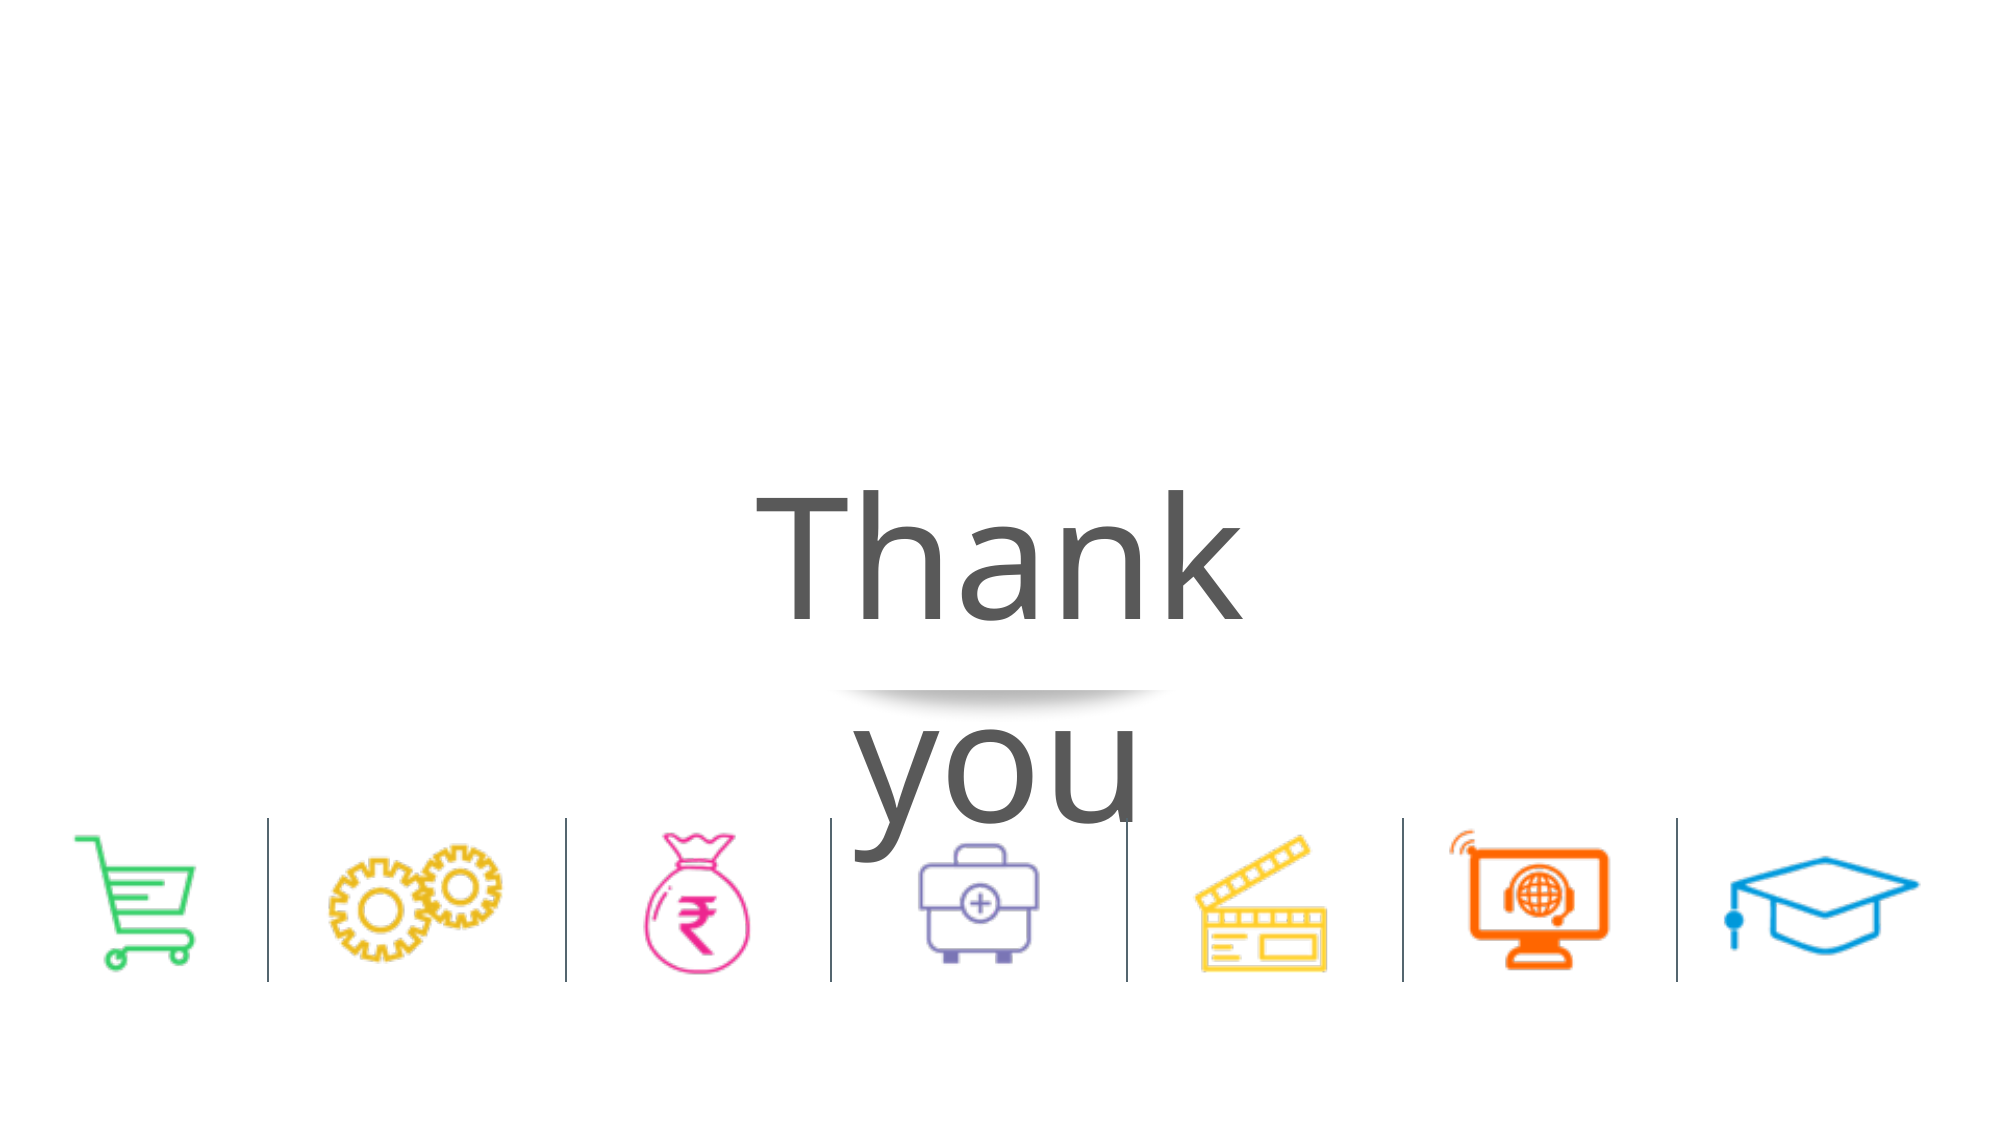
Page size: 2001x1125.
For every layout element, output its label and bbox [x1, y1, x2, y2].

picture [63, 819, 1927, 985]
